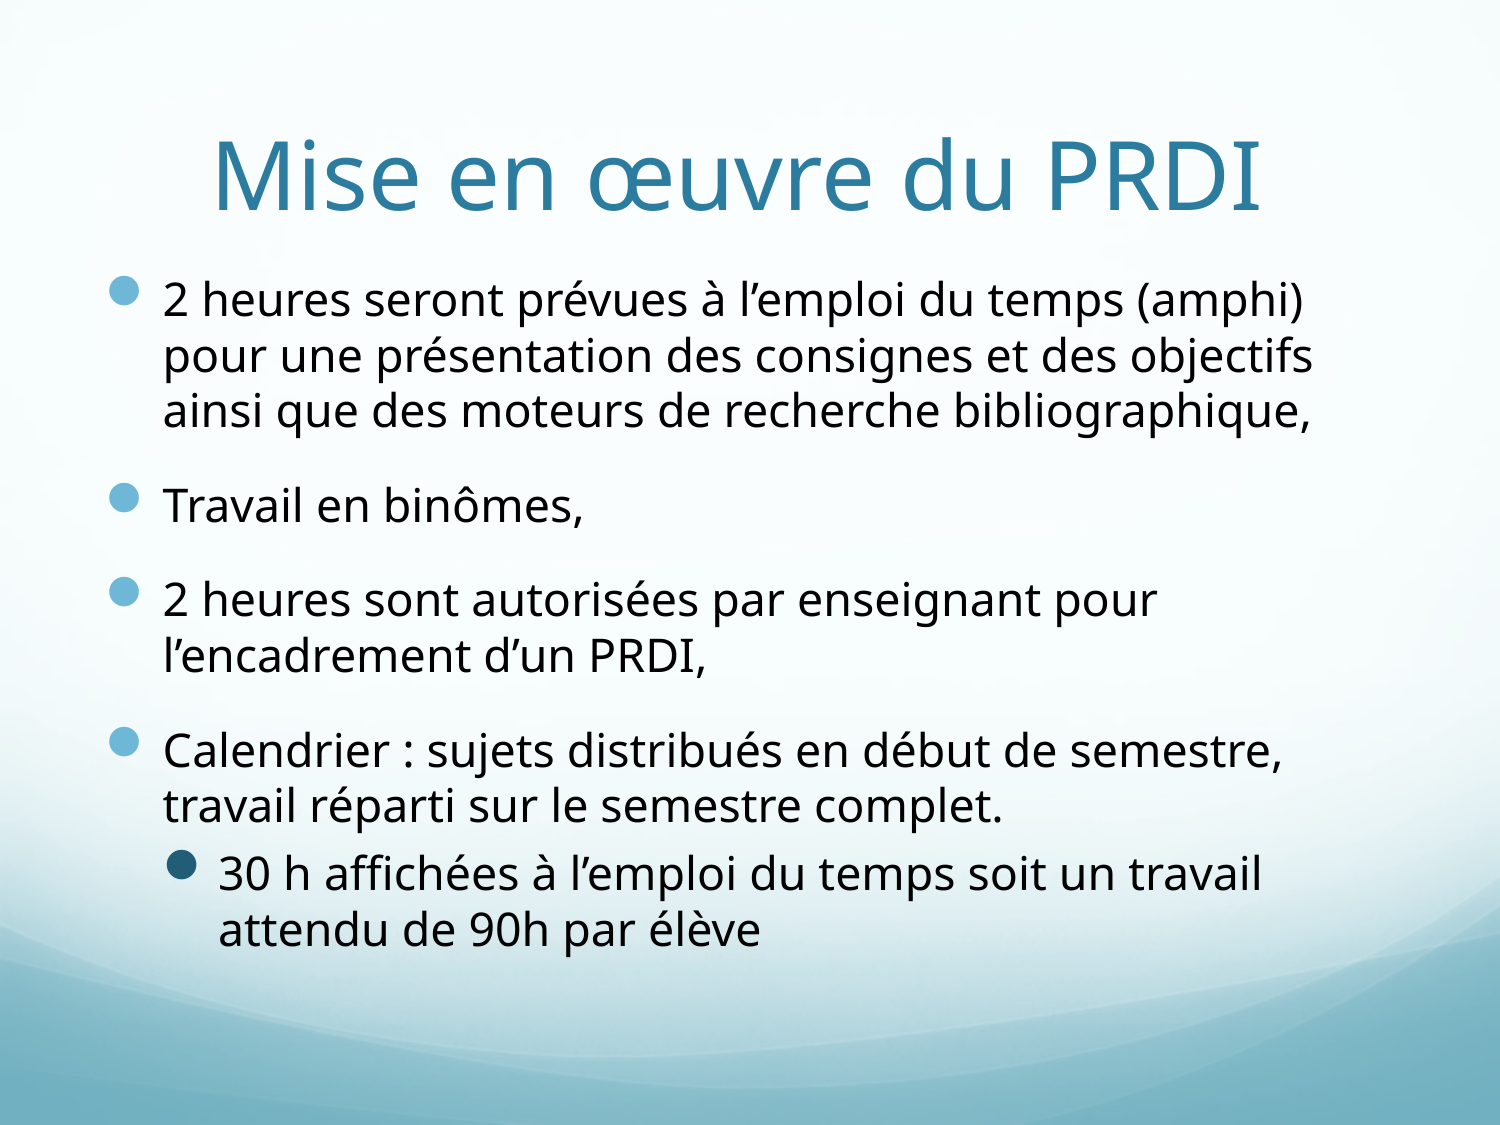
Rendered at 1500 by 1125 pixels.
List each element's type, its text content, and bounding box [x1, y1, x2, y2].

title Mise en œuvre du PRDI [90, 17, 1410, 237]
list 2 heures seront prévues à l’emploi du temps (amphi) pour une présentation des consignes et des objectifs ainsi que des moteurs de recherche bibliographique, Travail en binômes, 2 heures sont autorisées par enseignant pour l’encadrement d’un PRDI, Calendrier : sujets distribués en début de semestre, travail réparti sur le semestre complet. 30 h affichées à l’emploi du temps soit un travail attendu de 90h par élève [90, 262, 1410, 975]
